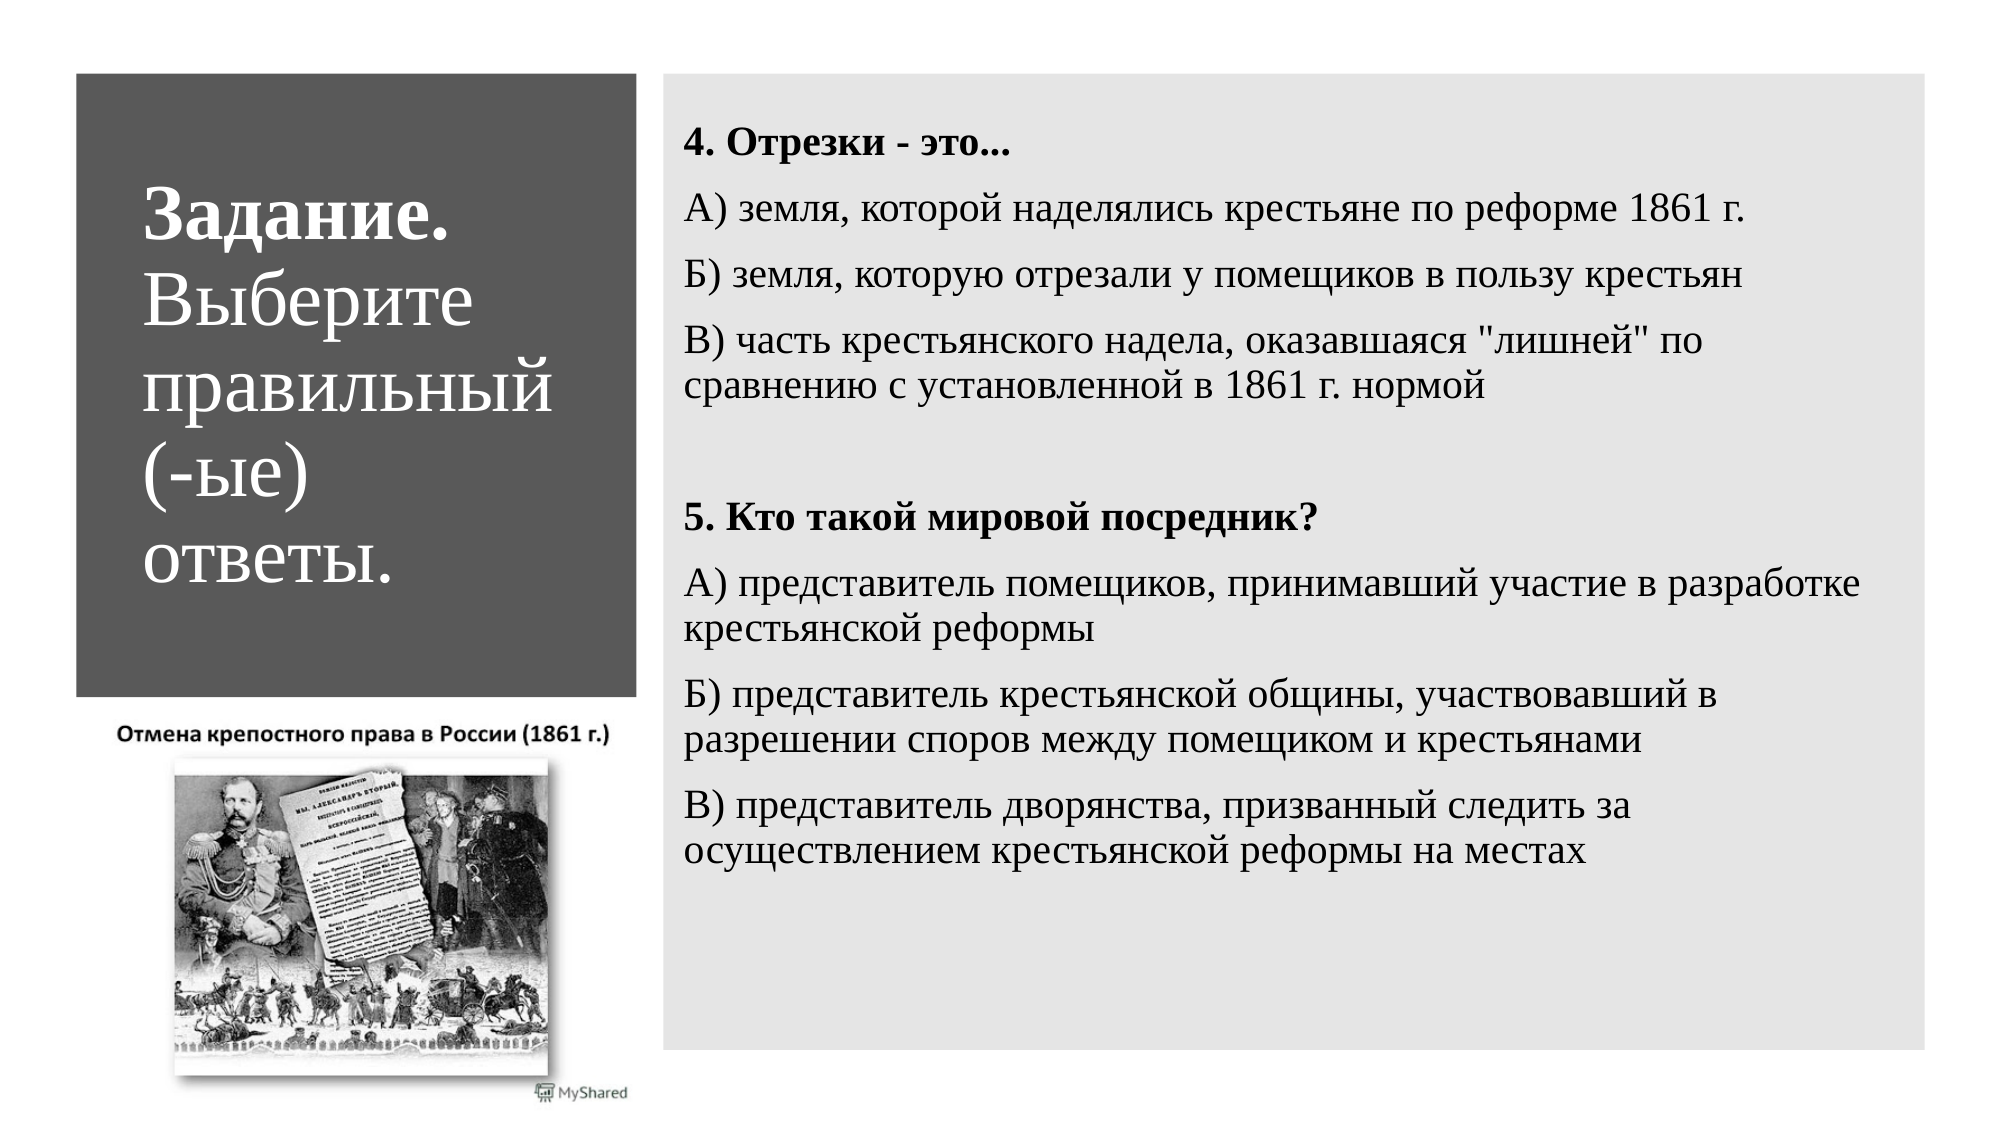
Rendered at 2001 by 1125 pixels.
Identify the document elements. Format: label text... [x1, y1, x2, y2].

text_box [75, 72, 637, 698]
picture [76, 702, 650, 1120]
text_box [662, 72, 668, 1051]
list 4. Отрезки - это... А) земля, которой наделялись крестьяне по реформе 1861 г. Б) земля, которую отрезали у помещиков в пользу крестьян В) часть крестьянского надела, оказавшаяся "лишней" по сравнению с установленной в 1861 г. нормой 5. Кто такой мировой посредник? А) представитель помещиков, принимавший участие в разработке крестьянской реформы Б) представитель крестьянской общины, участвовавший в разрешении споров между помещиком и крестьянами В) представитель дворянства, призванный следить за осуществлением крестьянской реформы на местах [668, 72, 1923, 1051]
title Задание. Выберите правильный (-ые) ответы. [127, 120, 595, 652]
